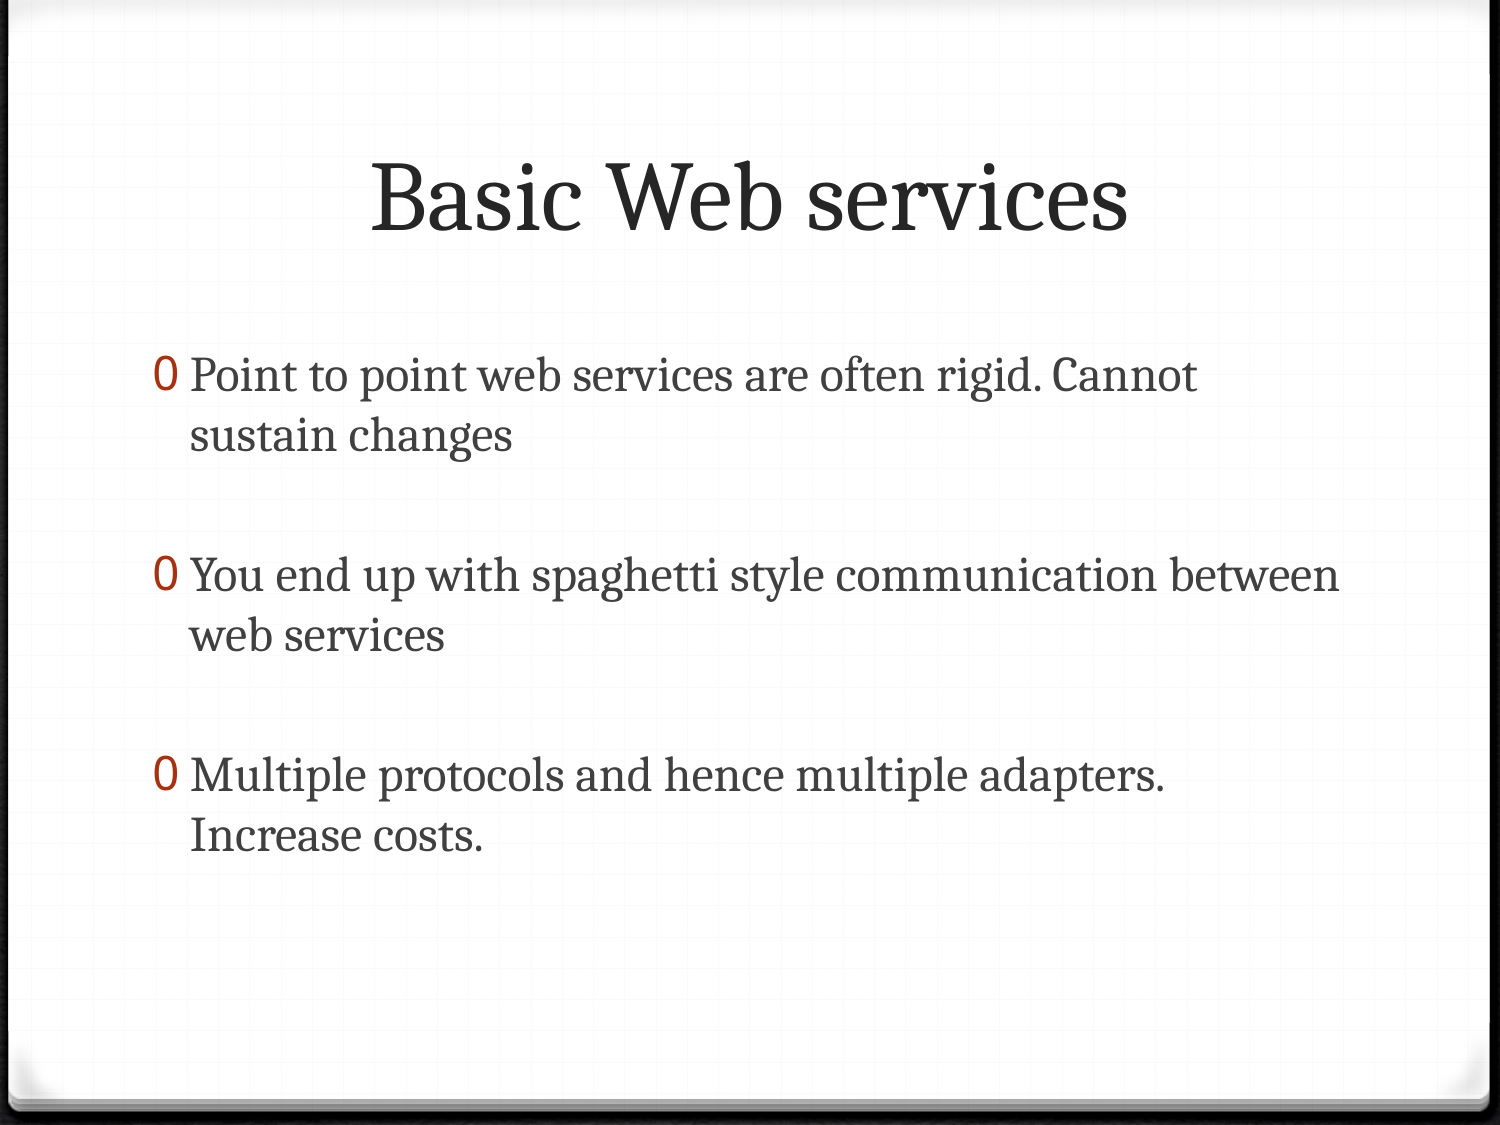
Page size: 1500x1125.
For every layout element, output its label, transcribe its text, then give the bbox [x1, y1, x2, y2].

picture [0, 0, 1500, 1125]
list Point to point web services are often rigid. Cannot sustain changes You end up with spaghetti style communication between web services Multiple protocols and hence multiple adapters. Increase costs. [137, 334, 1363, 983]
title Basic Web services [90, 71, 1410, 309]
